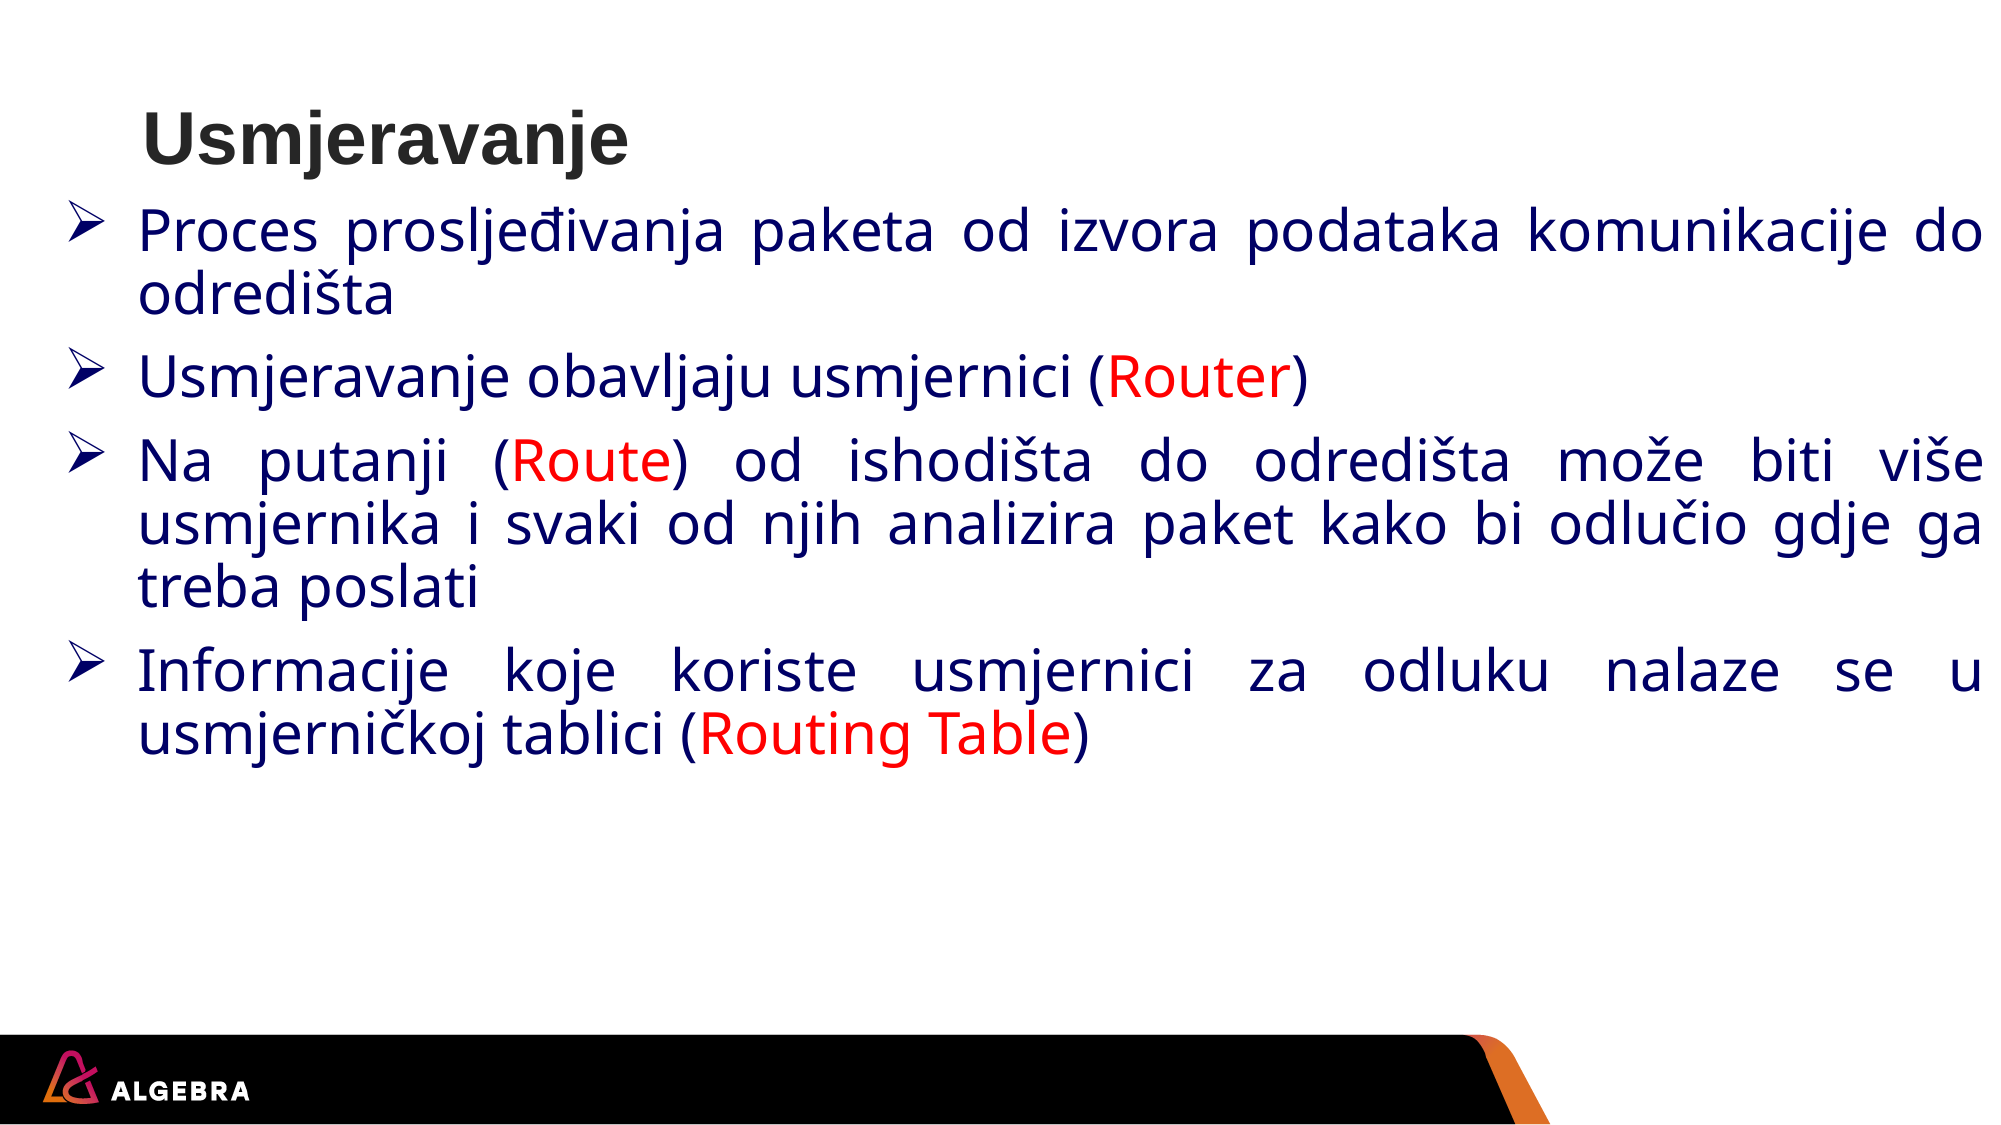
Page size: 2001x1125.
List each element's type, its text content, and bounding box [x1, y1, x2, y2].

picture [0, 1034, 1733, 1125]
list Proces prosljeđivanja paketa od izvora podataka komunikacije do odredišta Usmjeravanje obavljaju usmjernici (Router) Na putanji (Route) od ishodišta do odredišta može biti više usmjernika i svaki od njih analizira paket kako bi odlučio gdje ga treba poslati Informacije koje koriste usmjernici za odluku nalaze se u usmjerničkoj tablici (Routing Table) [48, 193, 2000, 884]
title Usmjeravanje [127, 52, 1866, 193]
